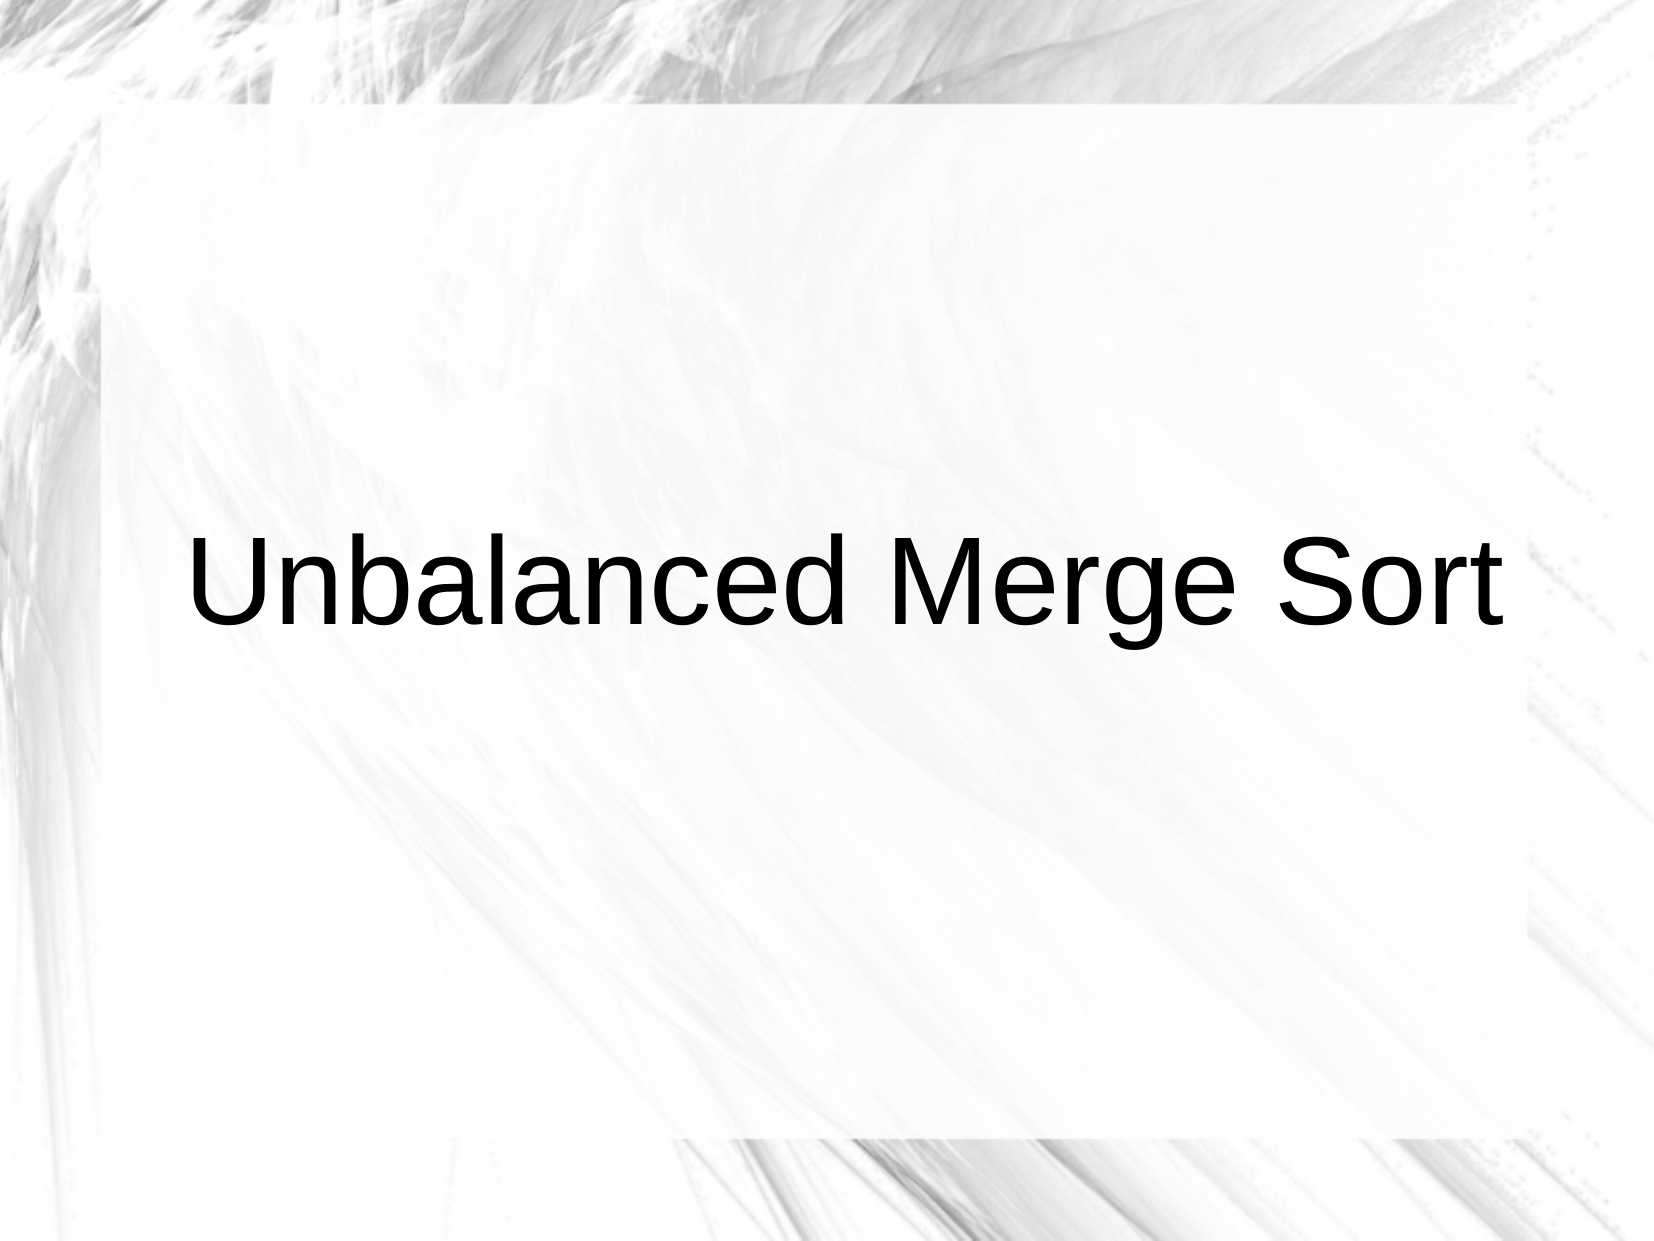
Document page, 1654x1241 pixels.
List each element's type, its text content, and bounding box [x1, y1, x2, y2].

list Unbalanced Merge Sort [118, 319, 1571, 1102]
picture [0, 0, 1654, 1241]
